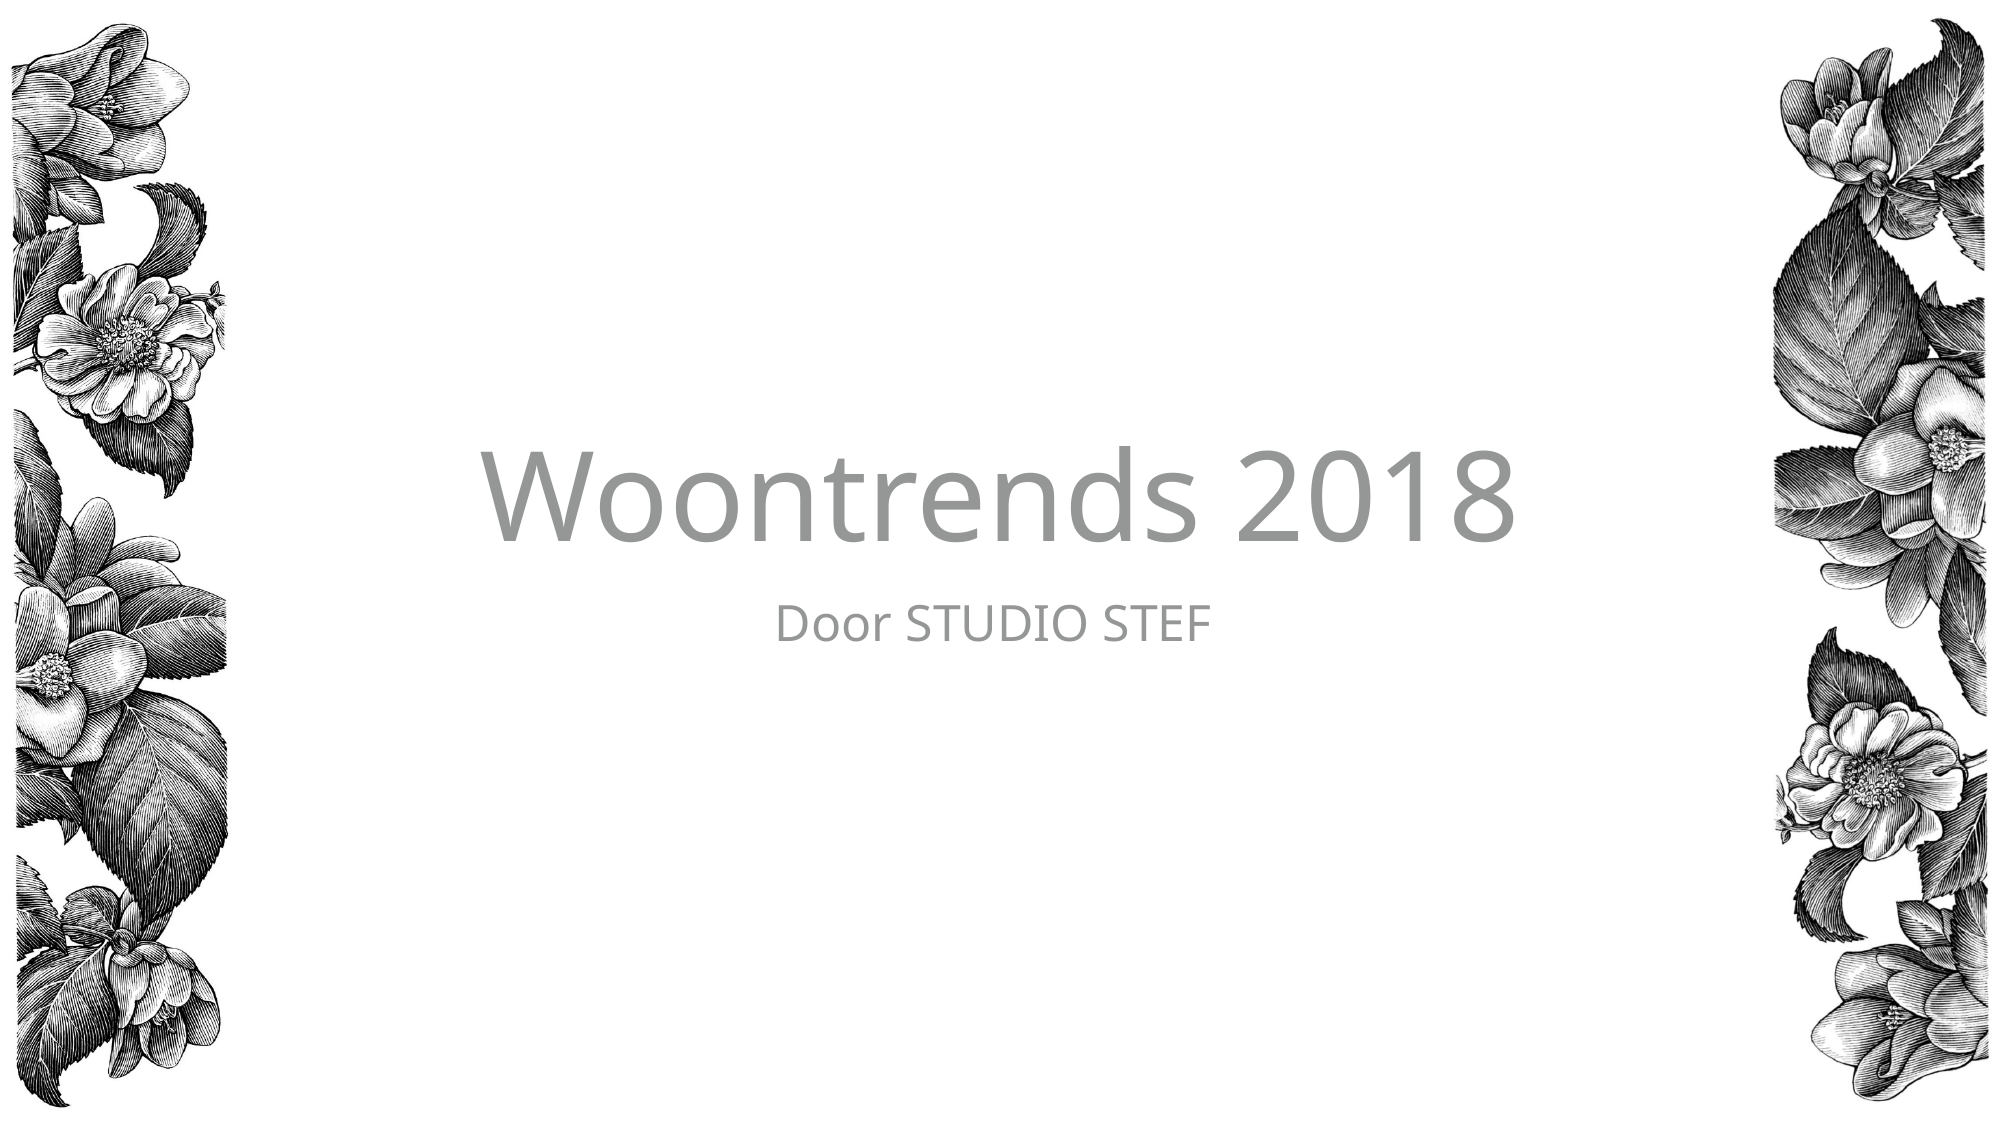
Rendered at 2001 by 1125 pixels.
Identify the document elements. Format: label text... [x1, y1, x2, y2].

title Woontrends 2018 [250, 184, 1749, 576]
picture [1749, 0, 1999, 1125]
subtitle Door STUDIO STEF [250, 590, 1749, 863]
picture [1, 0, 250, 1125]
